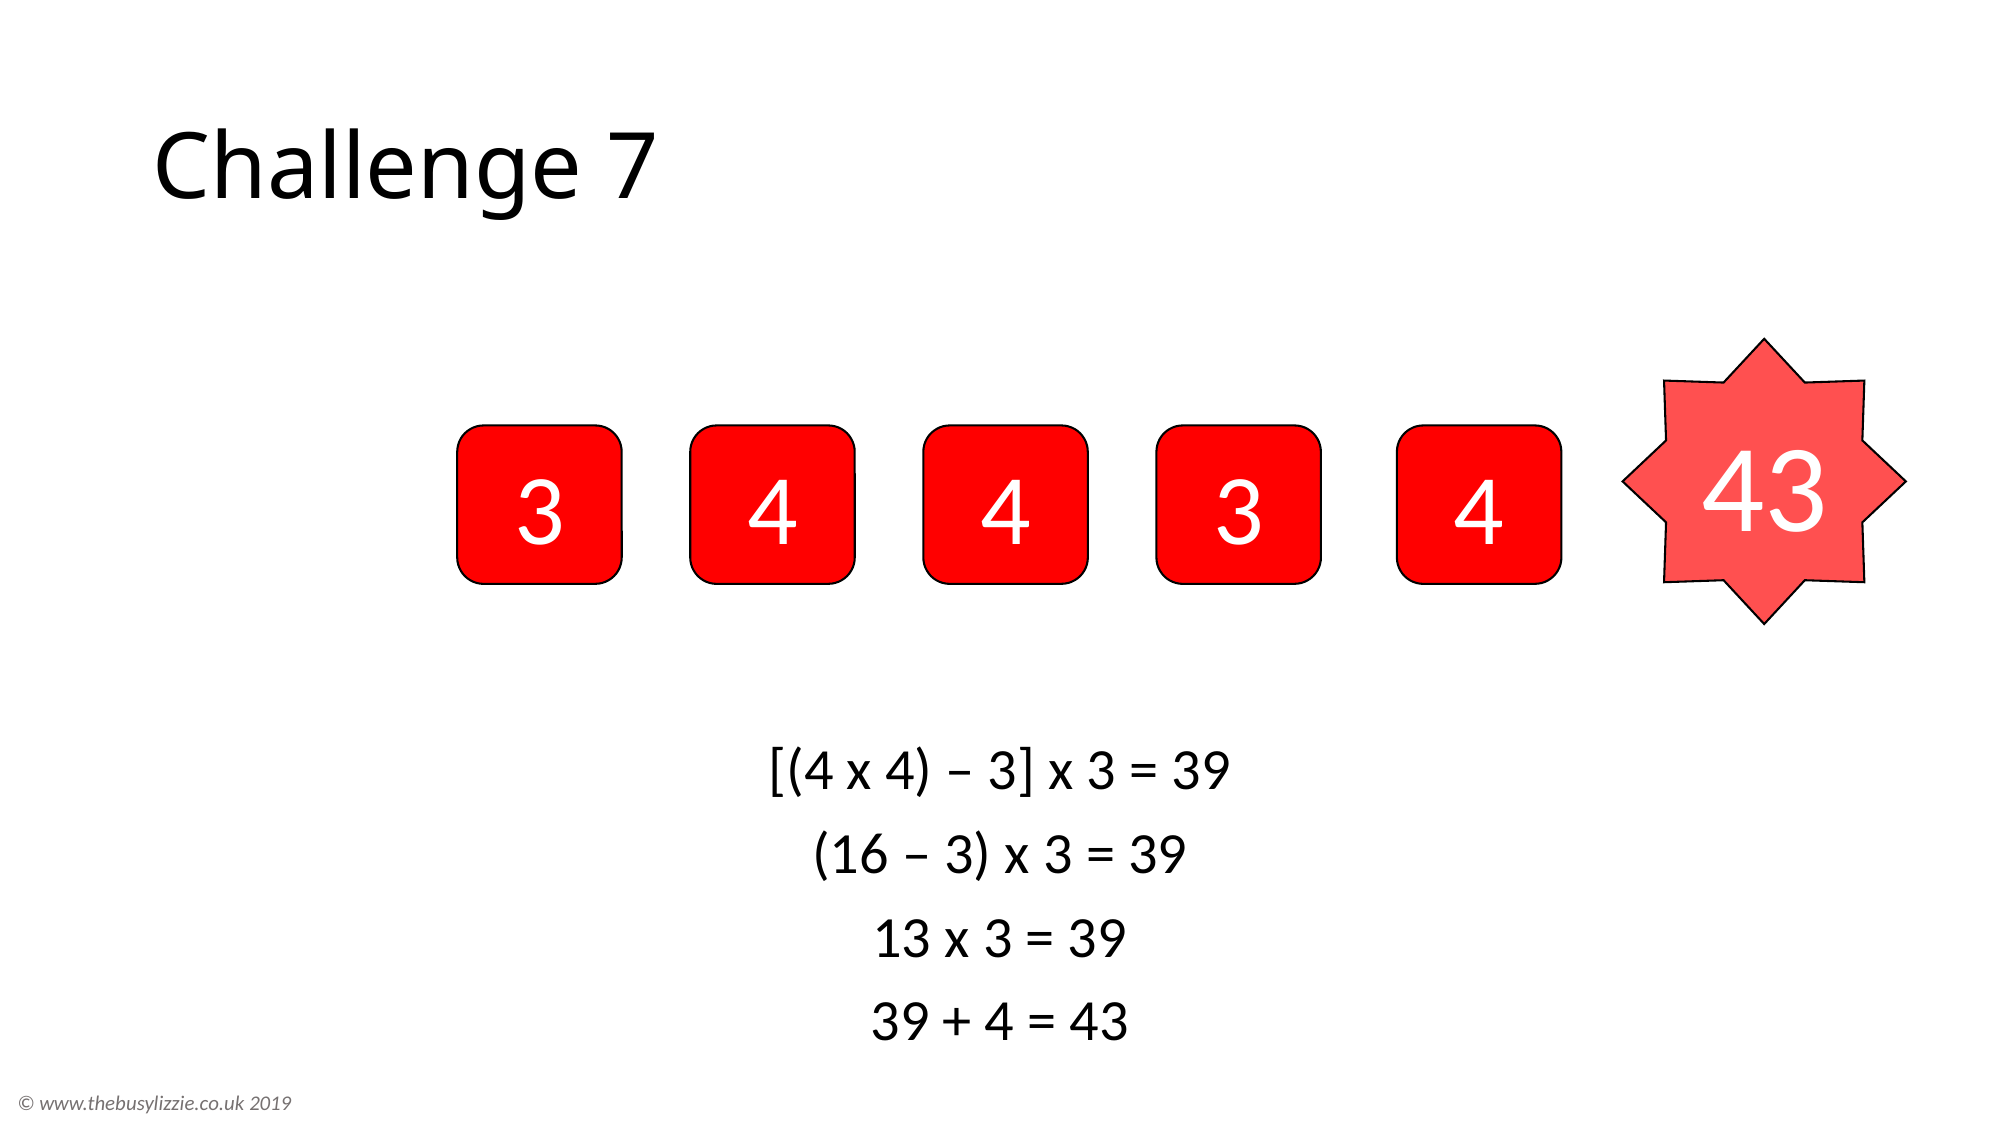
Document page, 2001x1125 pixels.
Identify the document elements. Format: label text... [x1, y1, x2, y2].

text_box 43 [1621, 337, 1908, 626]
title Challenge 7 [137, 59, 1863, 278]
text_box 3 [1155, 424, 1322, 585]
text_box 3 [456, 424, 623, 585]
text_box © www.thebusylizzie.co.uk 2019 [2, 1082, 311, 1122]
text_box 4 [1395, 424, 1563, 585]
list [(4 x 4) – 3] x 3 = 39 (16 – 3) x 3 = 39 13 x 3 = 39 39 + 4 = 43 [137, 731, 1863, 1083]
text_box 4 [922, 424, 1089, 585]
text_box 4 [689, 424, 856, 585]
